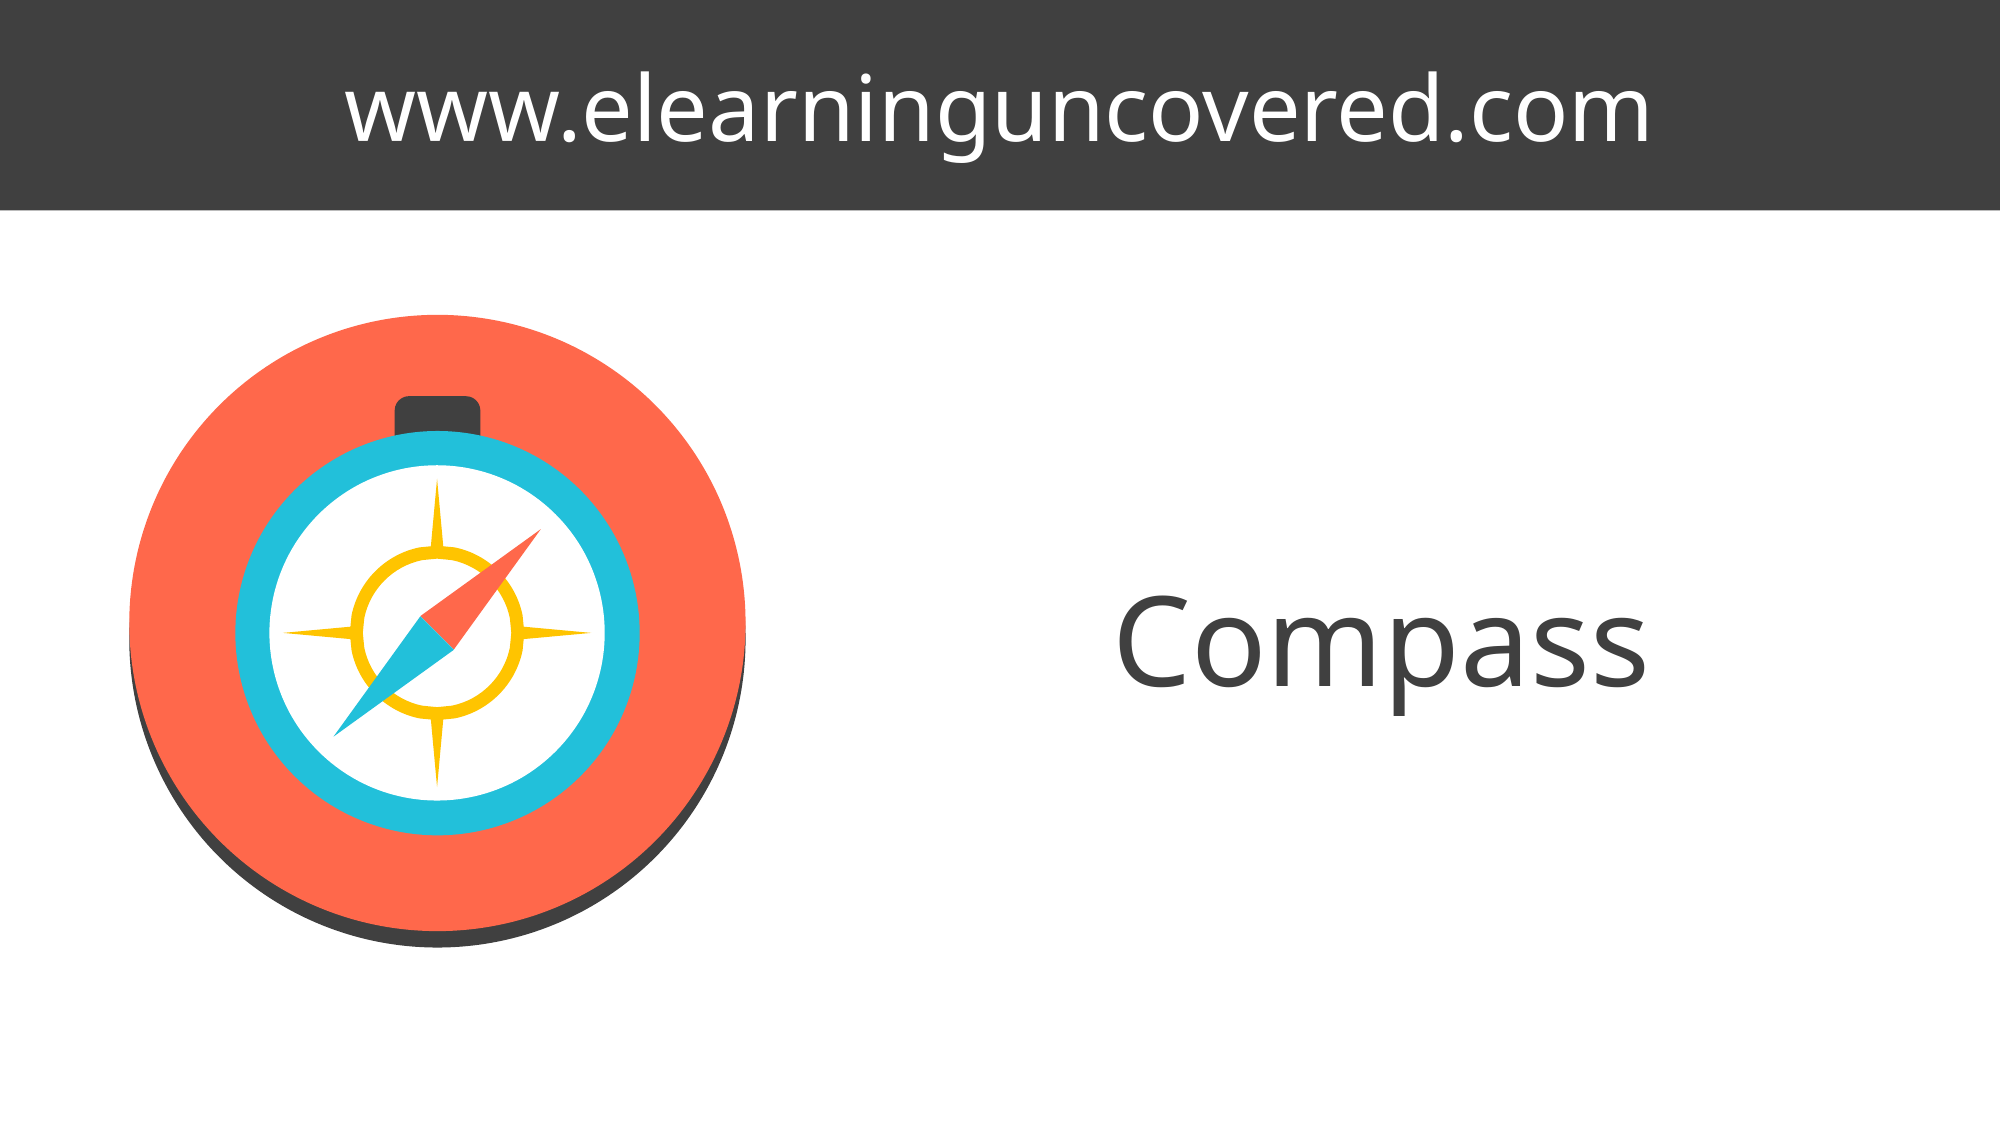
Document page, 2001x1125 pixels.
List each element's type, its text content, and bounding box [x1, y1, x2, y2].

text_box Compass [833, 554, 1930, 719]
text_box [129, 314, 746, 948]
